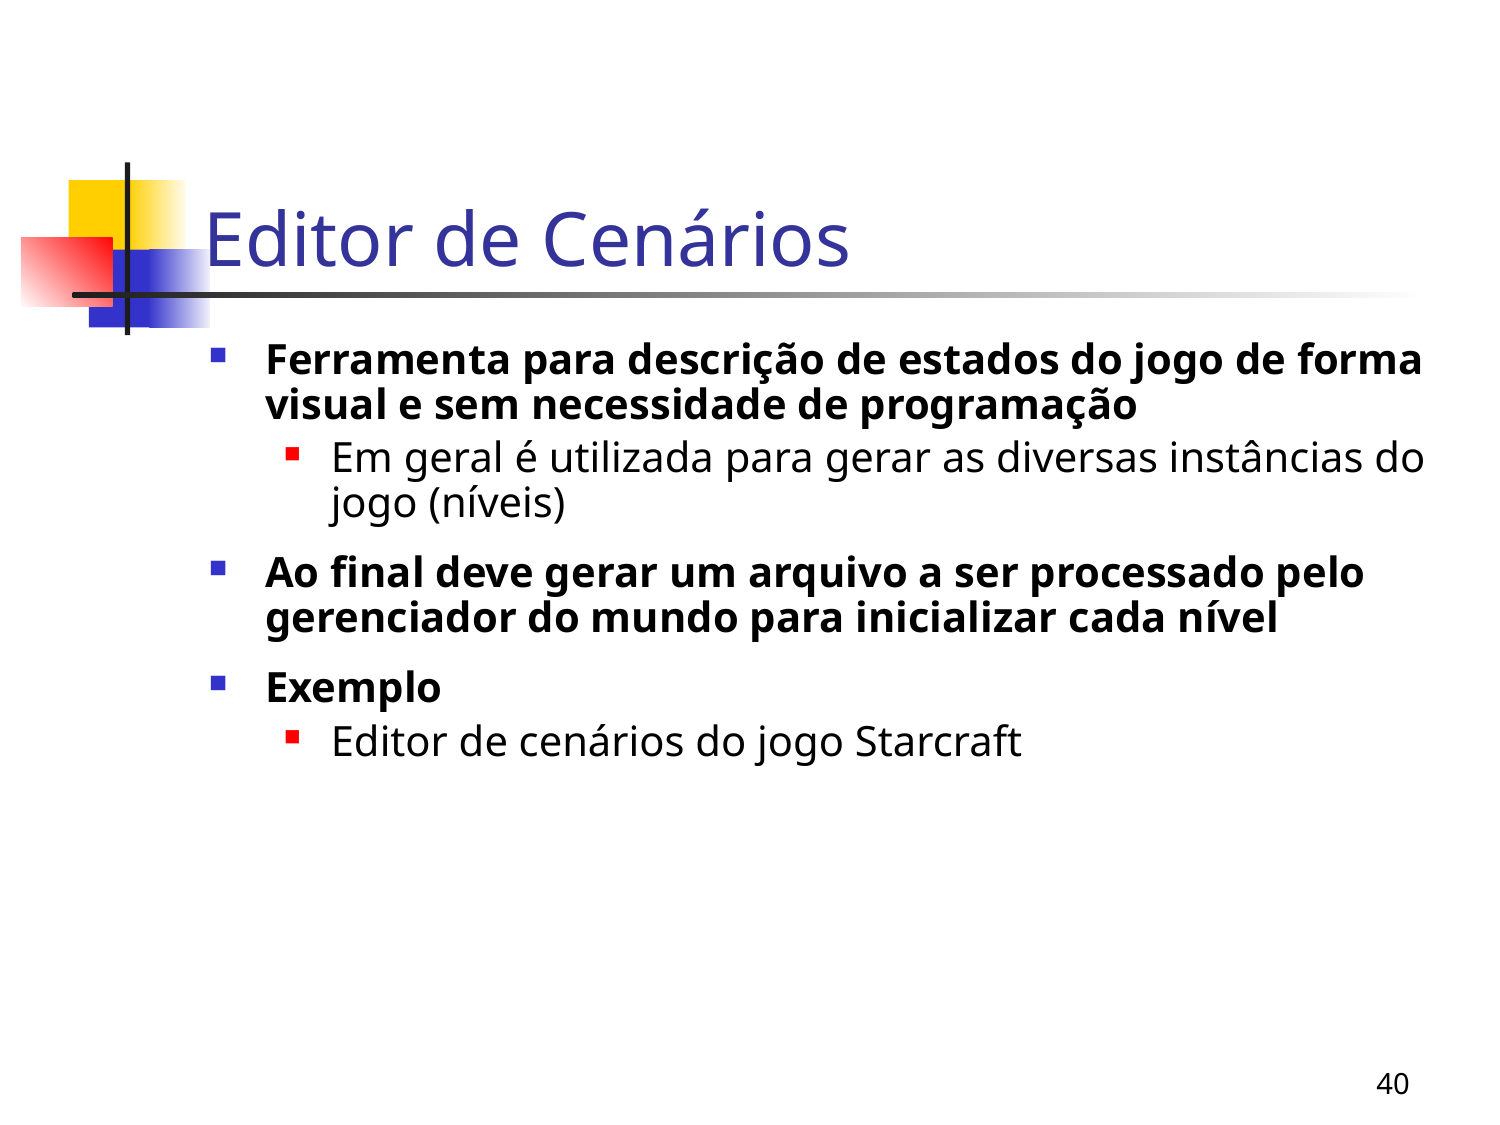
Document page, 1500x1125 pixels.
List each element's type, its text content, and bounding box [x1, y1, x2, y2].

list Ferramenta para descrição de estados do jogo de forma visual e sem necessidade de programação Em geral é utilizada para gerar as diversas instâncias do jogo (níveis) Ao final deve gerar um arquivo a ser processado pelo gerenciador do mundo para inicializar cada nível Exemplo Editor de cenários do jogo Starcraft [193, 331, 1469, 1006]
slide_number 40 [1112, 1037, 1426, 1113]
title Editor de Cenários [188, 101, 1468, 289]
